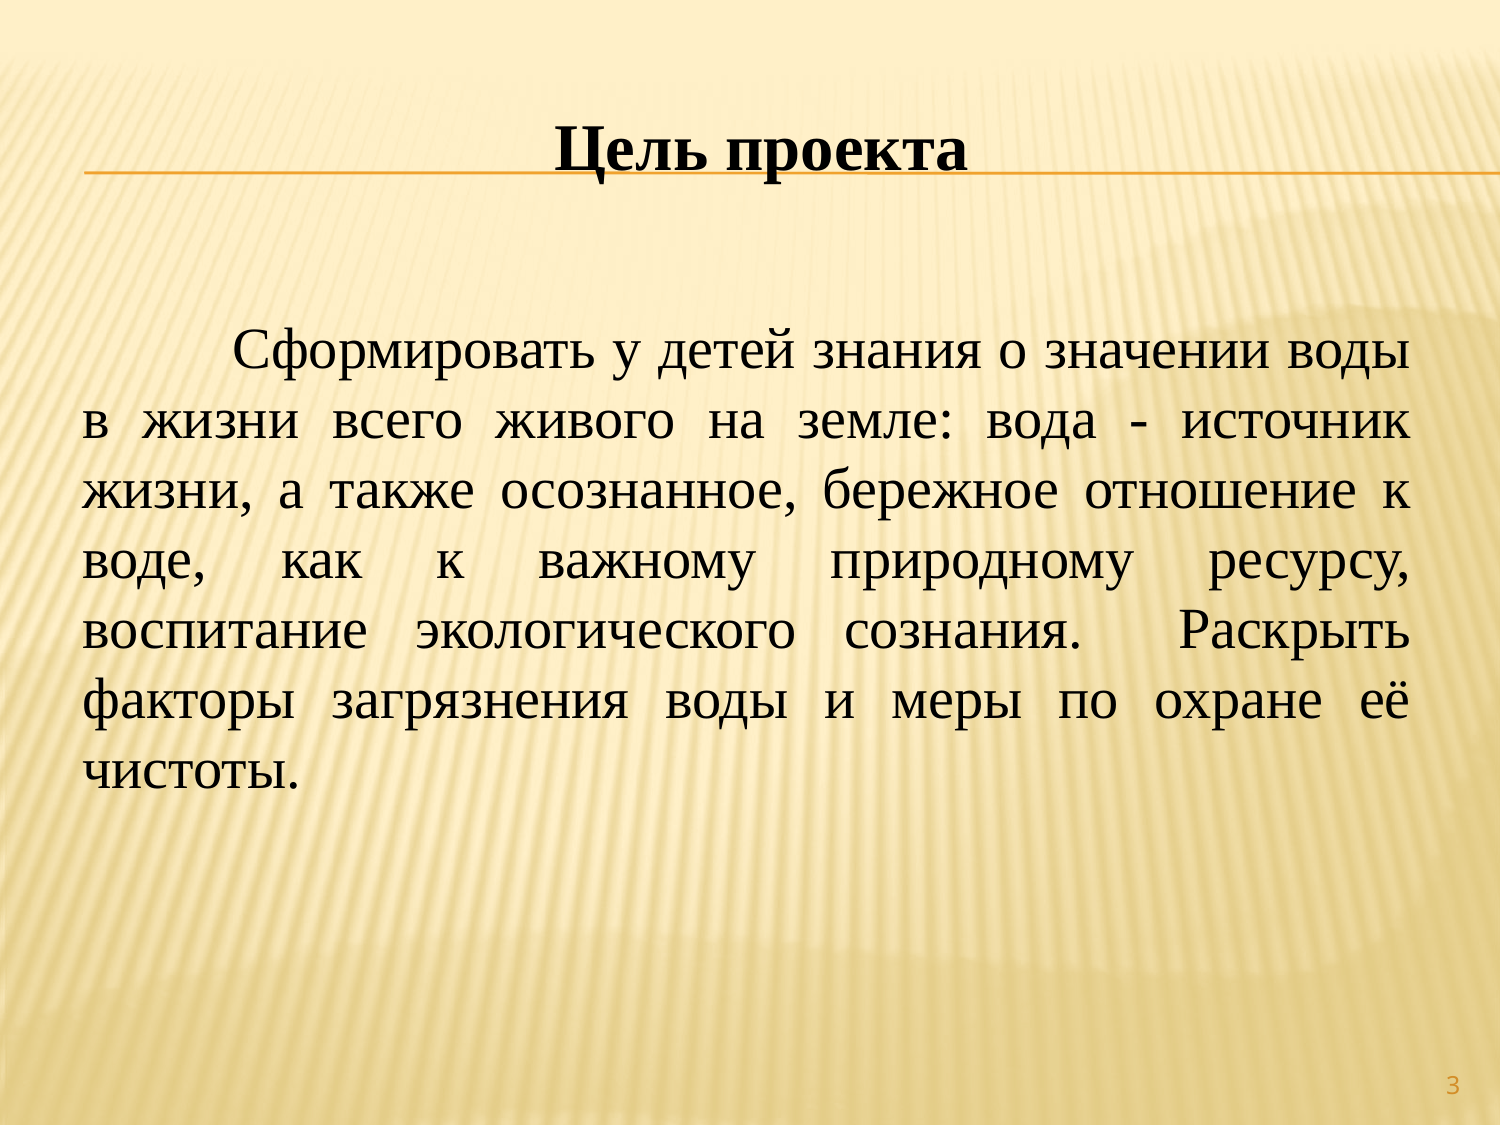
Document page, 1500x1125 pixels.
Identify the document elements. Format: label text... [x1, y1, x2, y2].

text_box Сформировать у детей знания о значении воды в жизни всего живого на земле: вода - источник жизни, а также осознанное, бережное отношение к воде, как к важному природному ресурсу, воспитание экологического сознания. Раскрыть факторы загрязнения воды и меры по охране её чистоты. [67, 302, 1427, 808]
title Цель проекта [49, 75, 1475, 213]
slide_number 3 [1350, 1062, 1475, 1103]
